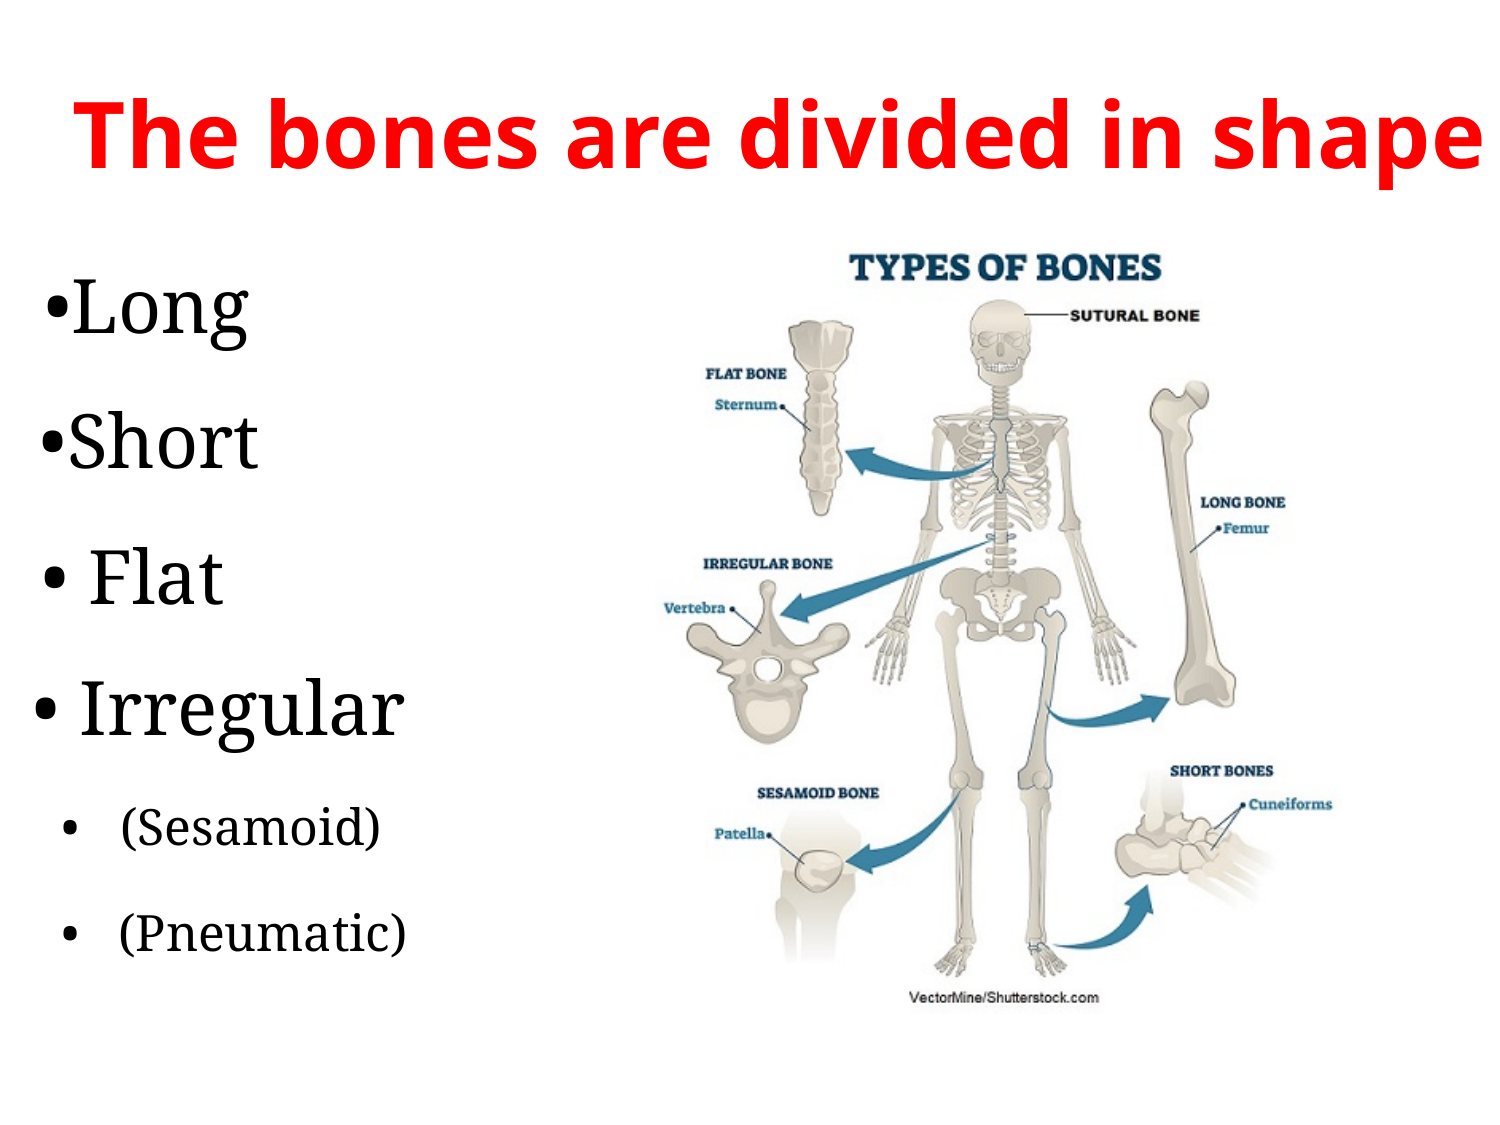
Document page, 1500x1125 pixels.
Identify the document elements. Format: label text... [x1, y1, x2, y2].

text_box • Flat [41, 529, 225, 664]
text_box •Short [39, 393, 261, 571]
text_box The bones are divided in shape [72, 76, 1500, 293]
text_box •Long [44, 258, 251, 393]
picture [655, 225, 1343, 1023]
text_box • Irregular [32, 664, 407, 751]
text_box • [61, 797, 80, 904]
text_box • [61, 904, 80, 1020]
text_box (Sesamoid) [120, 797, 383, 904]
text_box (Pneumatic) [118, 904, 408, 1020]
